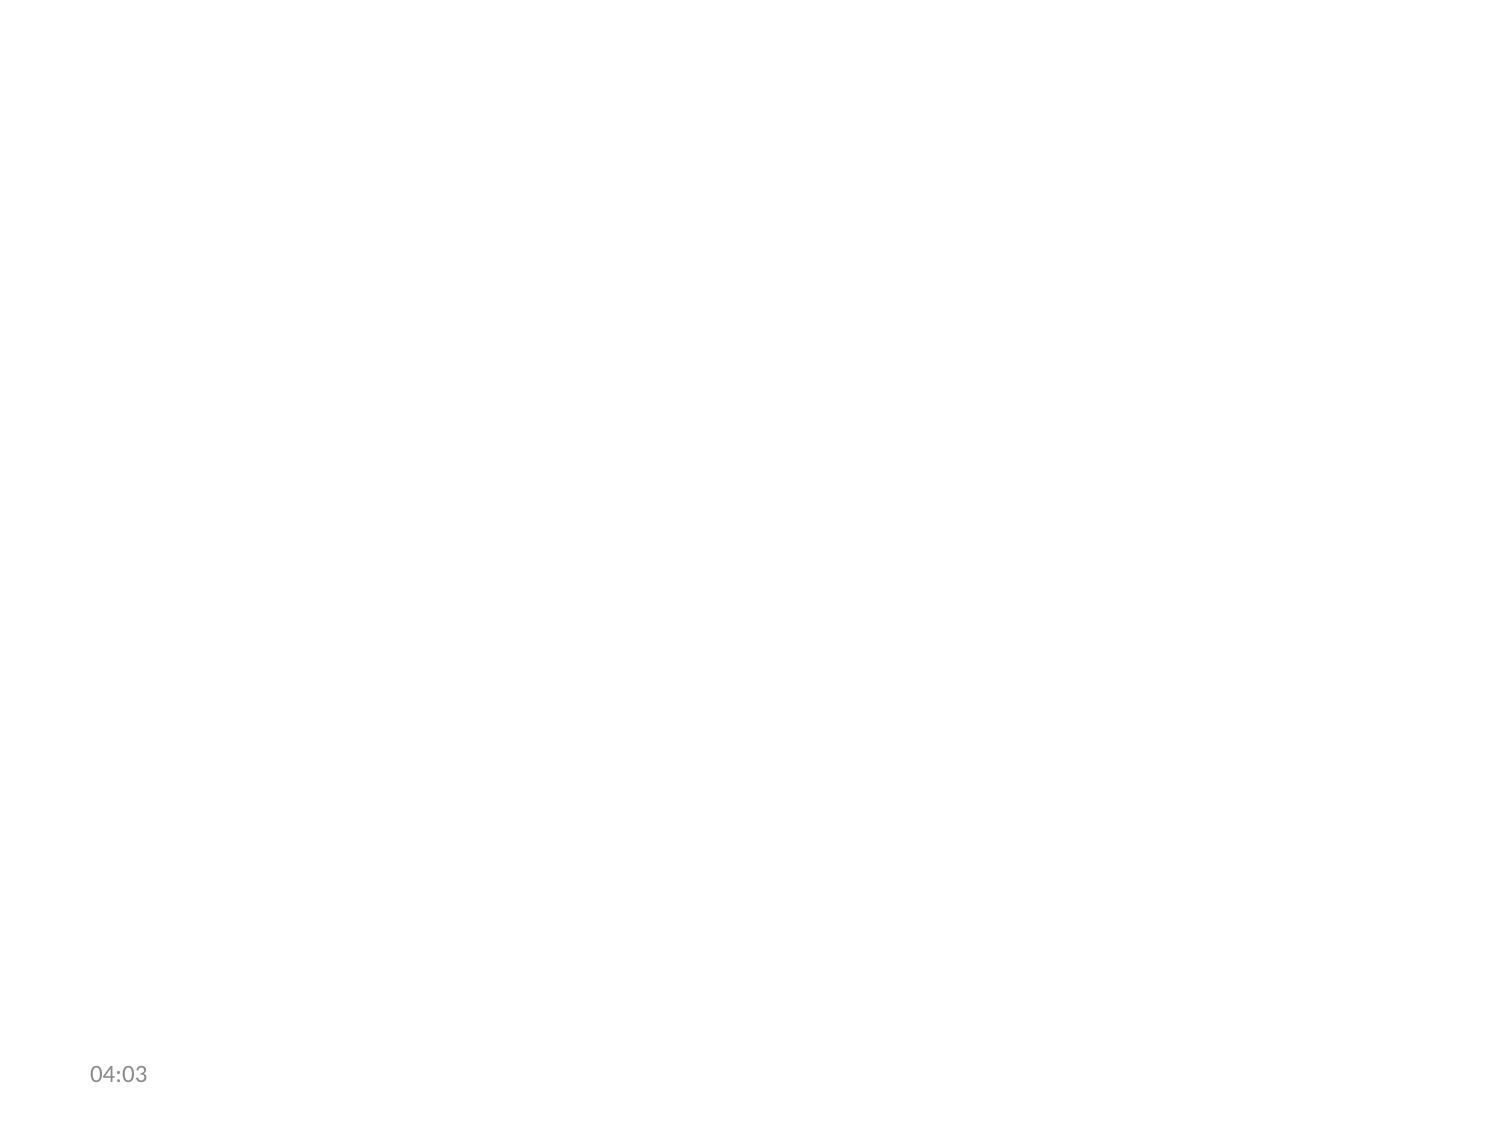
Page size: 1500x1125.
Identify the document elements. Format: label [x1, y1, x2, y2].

slide_number [75, 1042, 425, 1103]
